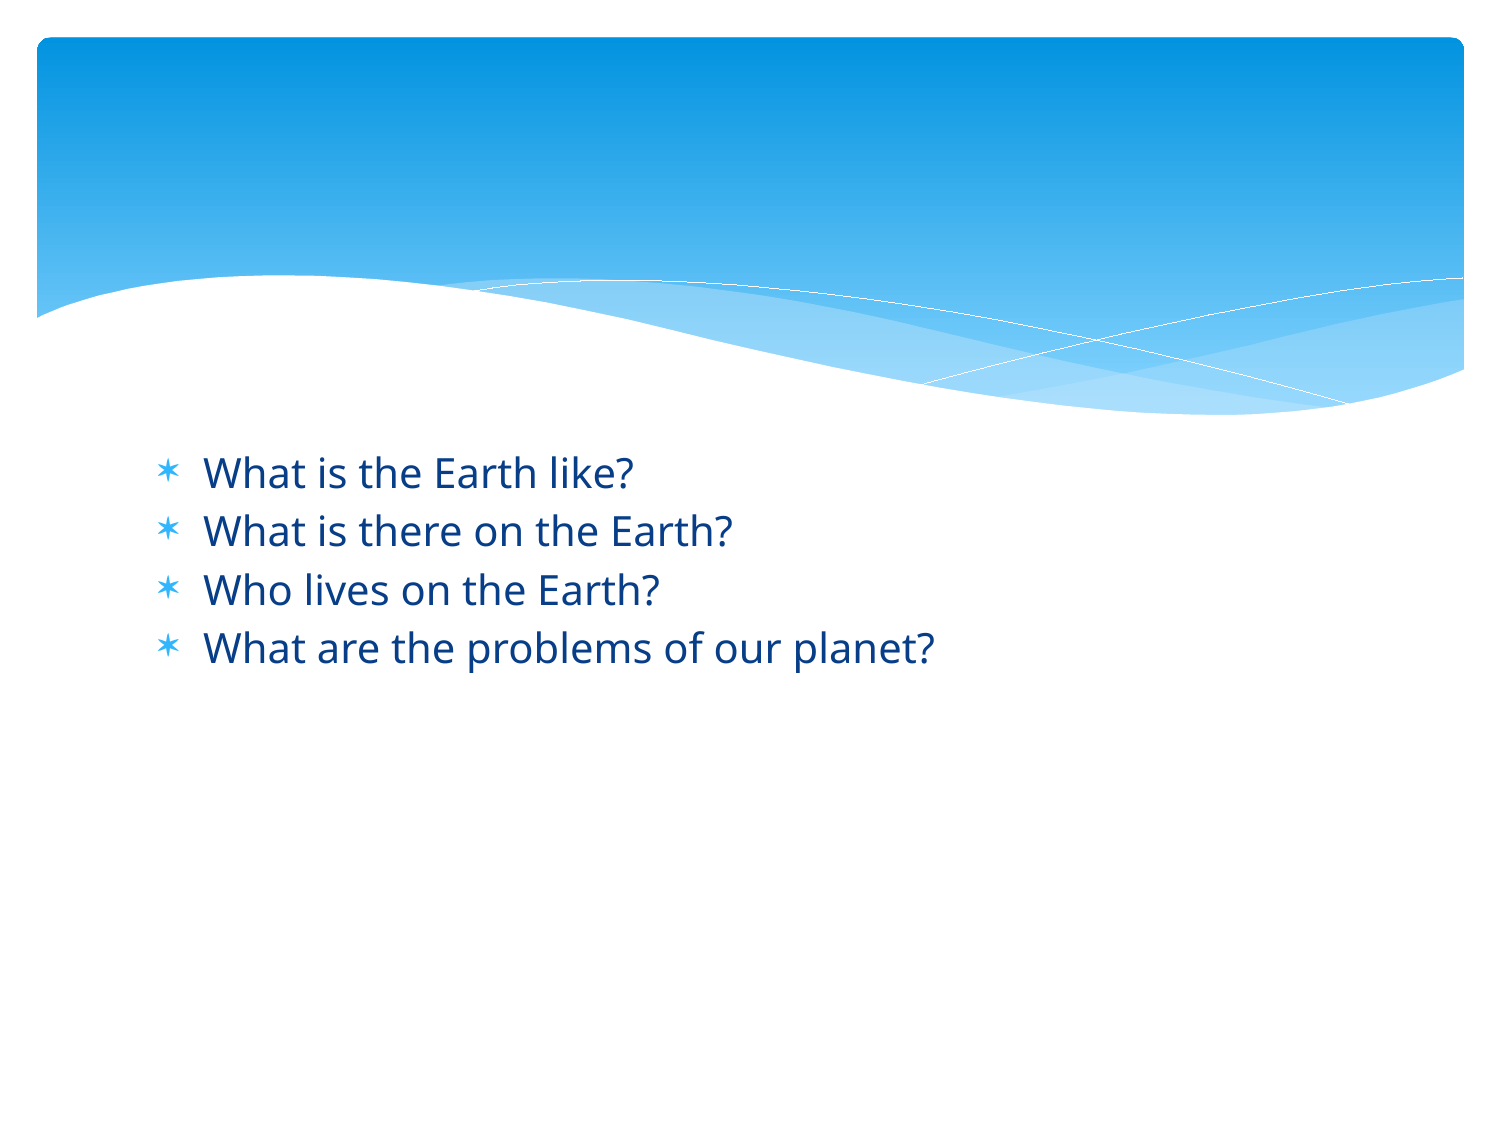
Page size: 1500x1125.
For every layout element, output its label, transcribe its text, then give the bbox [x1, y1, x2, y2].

list What is the Earth like? What is there on the Earth? Who lives on the Earth? What are the problems of our planet? [143, 438, 1359, 1005]
